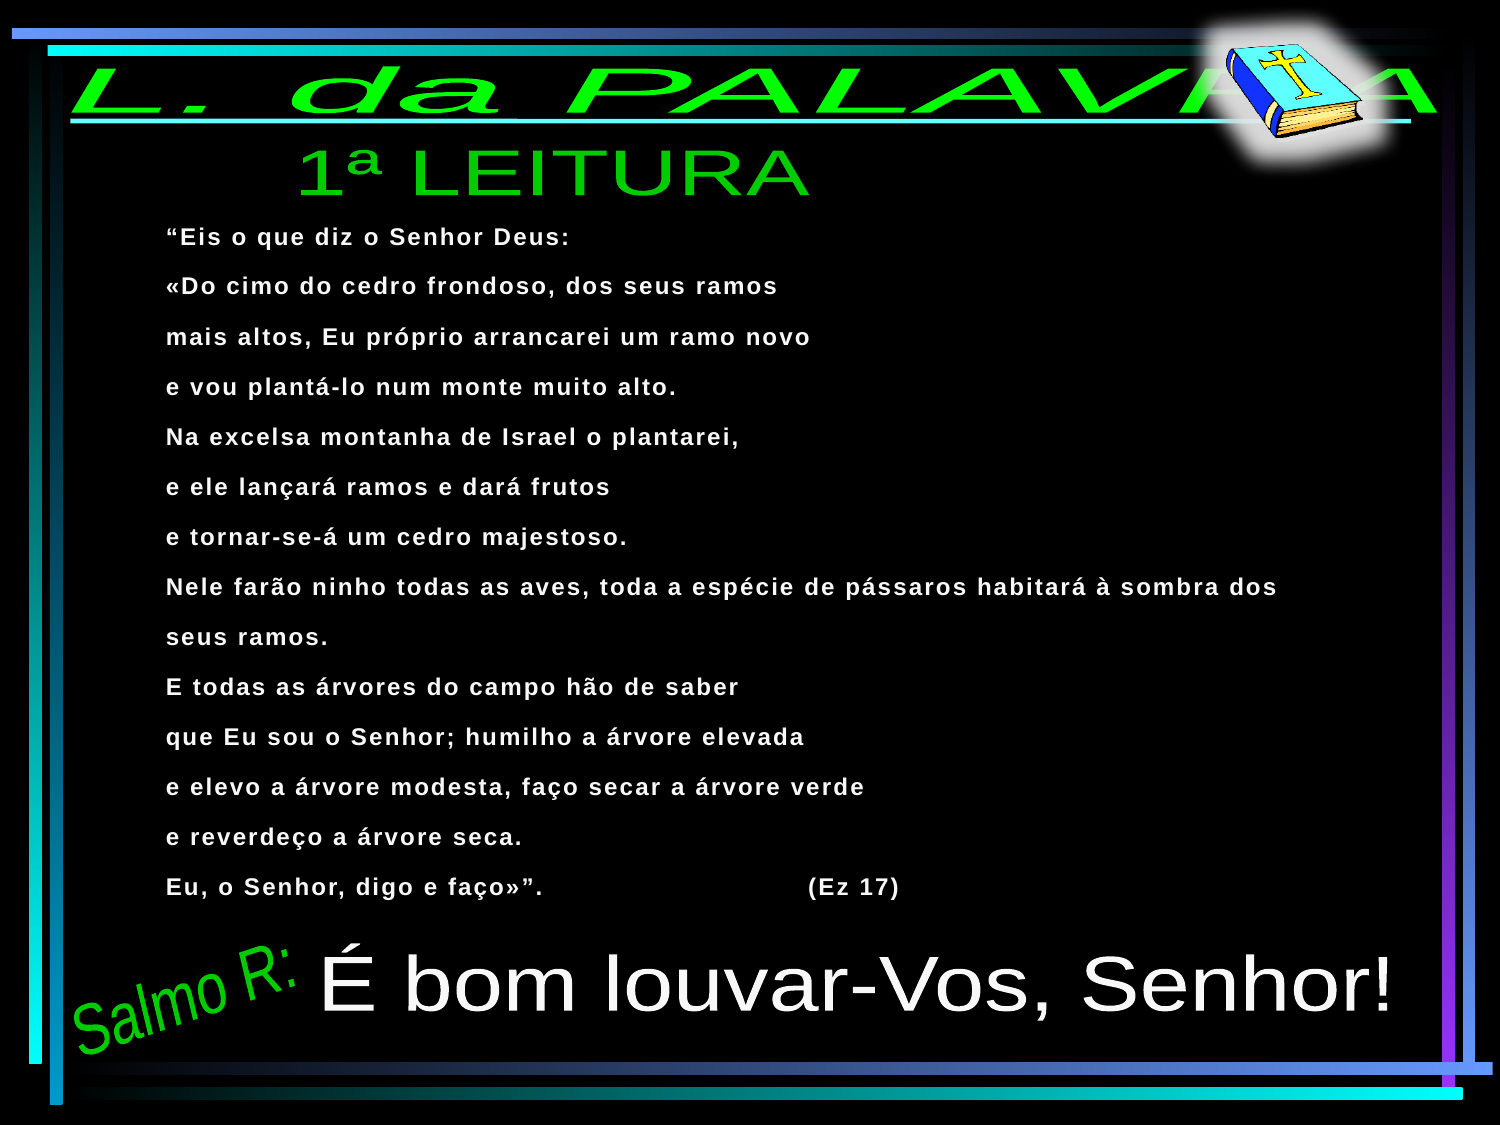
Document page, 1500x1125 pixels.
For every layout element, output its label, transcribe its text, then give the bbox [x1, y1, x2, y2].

picture [1226, 42, 1365, 138]
text_box “Eis o que diz o Senhor Deus: «Do cimo do cedro frondoso, dos seus ramos mais altos, Eu próprio arrancarei um ramo novo e vou plantá-lo num monte muito alto. Na excelsa montanha de Israel o plantarei, e ele lançará ramos e dará frutos e tornar-se-á um cedro majestoso. Nele farão ninho todas as aves, toda a espécie de pássaros habitará à sombra dos seus ramos. E todas as árvores do campo hão de saber que Eu sou o Senhor; humilho a árvore elevada e elevo a árvore modesta, faço secar a árvore verde e reverdeço a árvore seca. Eu, o Senhor, digo e faço»”. (Ez 17) [151, 208, 1368, 924]
